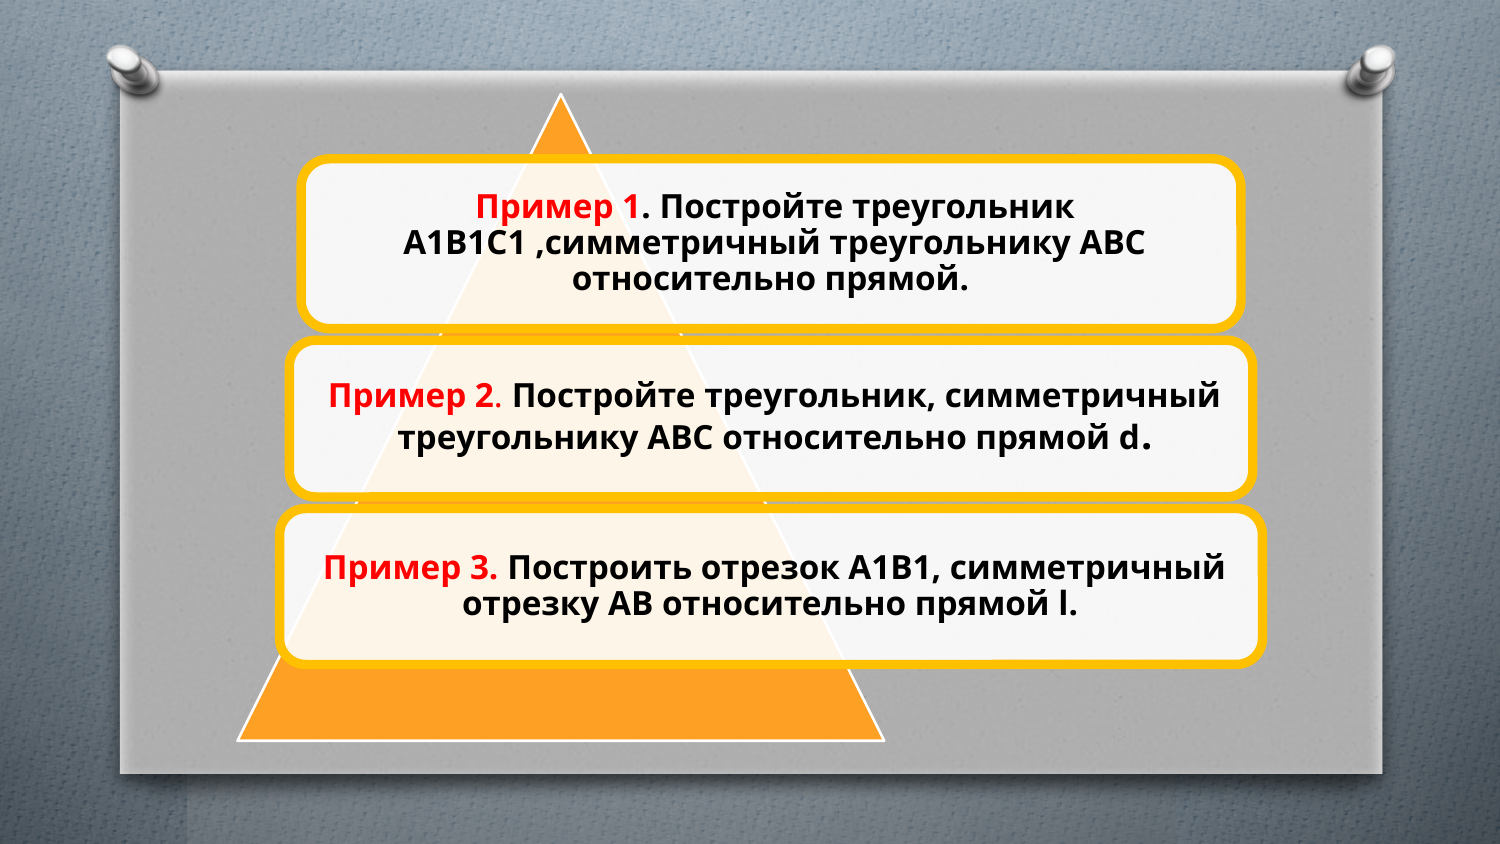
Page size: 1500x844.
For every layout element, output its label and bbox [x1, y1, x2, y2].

picture [80, 18, 192, 111]
picture [1322, 22, 1433, 119]
text_box [147, 93, 1353, 741]
